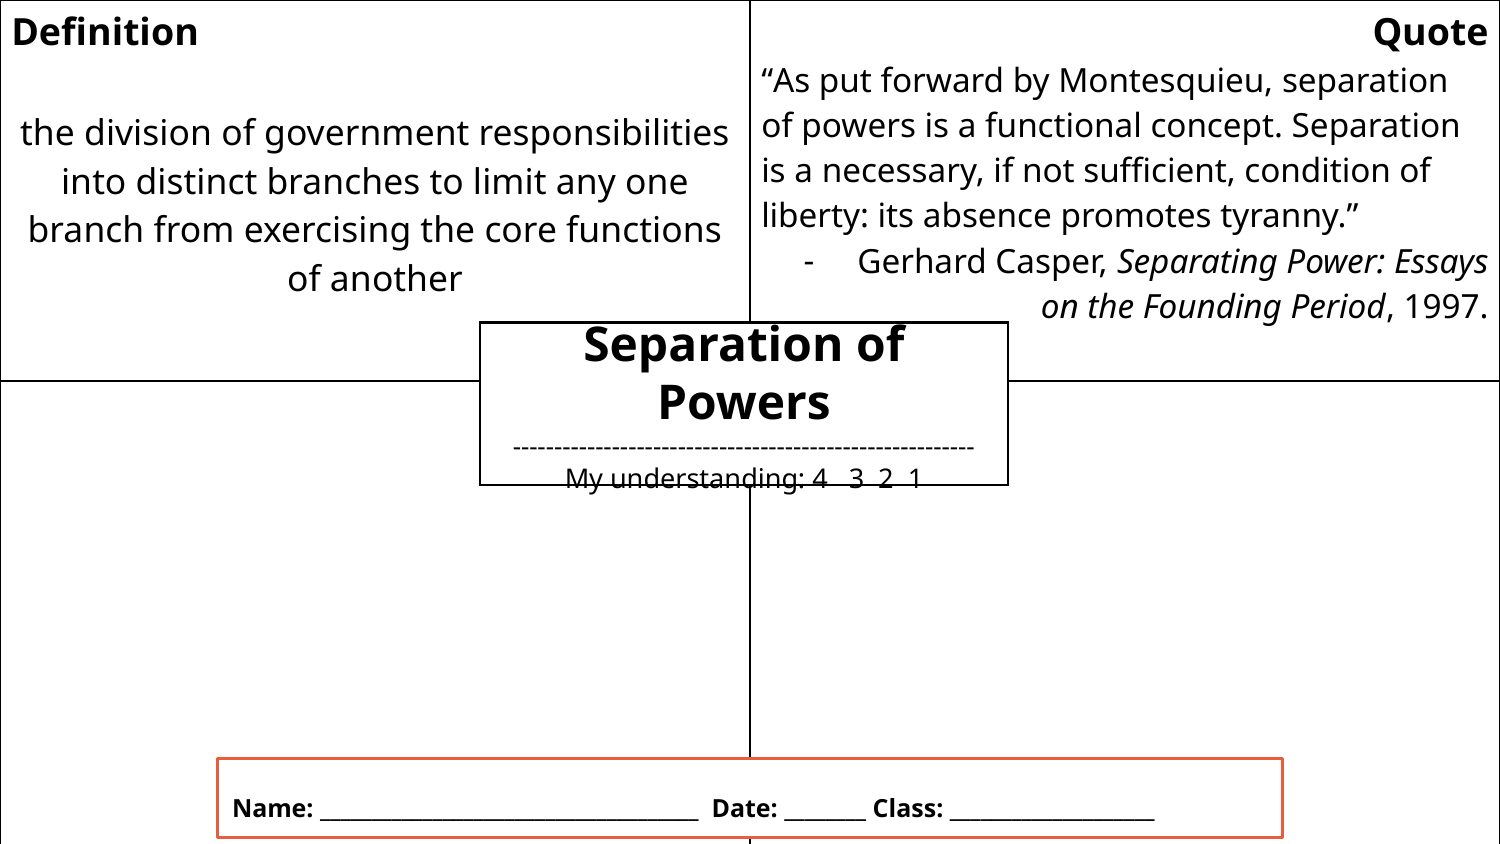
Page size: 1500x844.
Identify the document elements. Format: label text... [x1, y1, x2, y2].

table_cell Illustration [1, 382, 749, 844]
text_box Separation of Powers -------------------------------------------------------- My understanding: 4 3 2 1 [480, 322, 1008, 486]
text_box Name: _____________________________________ Date: ________ Class: ____________________ [217, 758, 1283, 838]
table_header Definition the division of government responsibilities into distinct branches to limit any one branch from exercising the core functions of another [1, 1, 749, 380]
table_header Quote “As put forward by Montesquieu, separation of powers is a functional concept. Separation is a necessary, if not sufficient, condition of liberty: its absence promotes tyranny.” Gerhard Casper, Separating Power: Essays on the Founding Period, 1997. [751, 1, 1499, 380]
table_cell Question [751, 382, 1499, 844]
